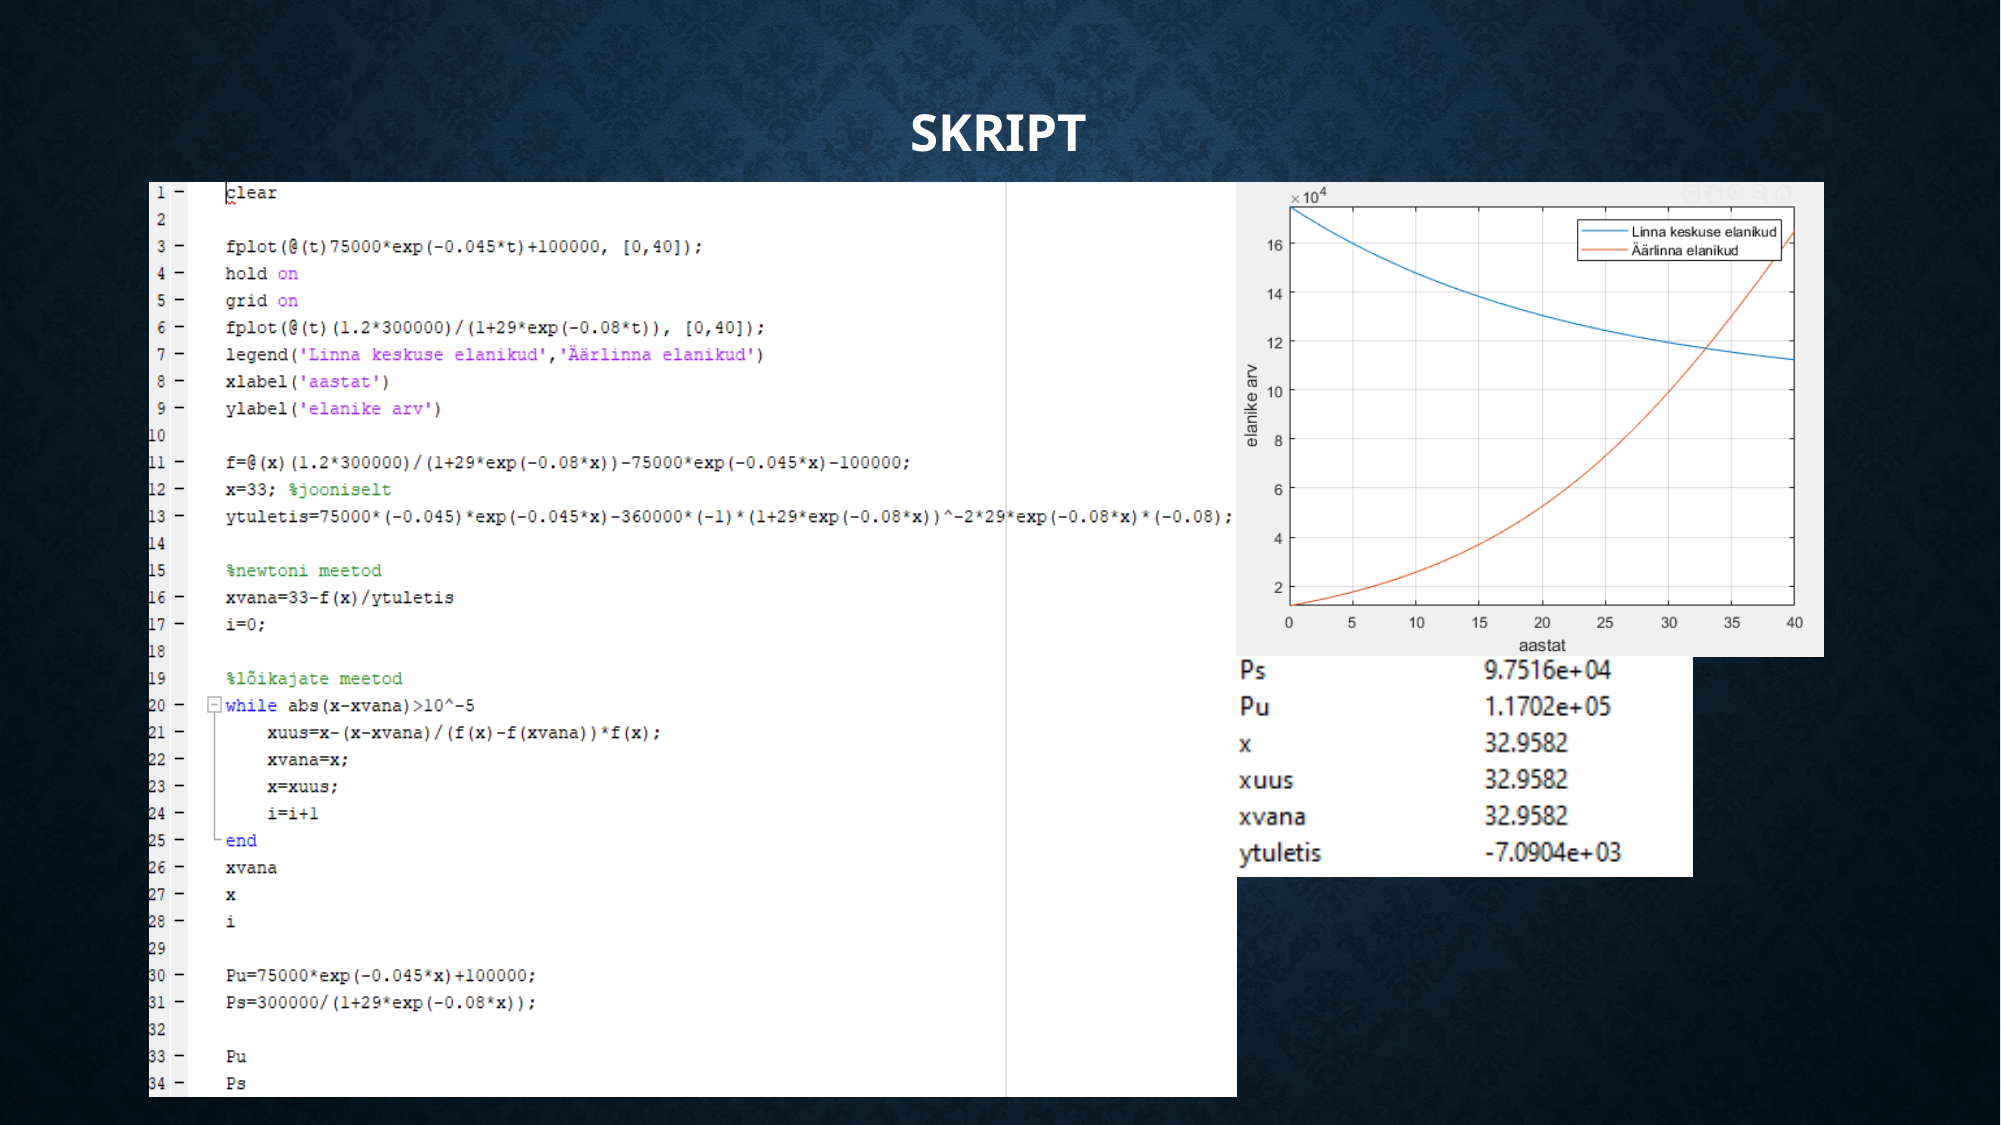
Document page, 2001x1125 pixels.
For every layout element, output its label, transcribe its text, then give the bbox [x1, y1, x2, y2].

title Skript [149, 99, 1849, 171]
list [1236, 181, 1824, 657]
picture [1236, 655, 1694, 878]
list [149, 181, 1238, 1098]
